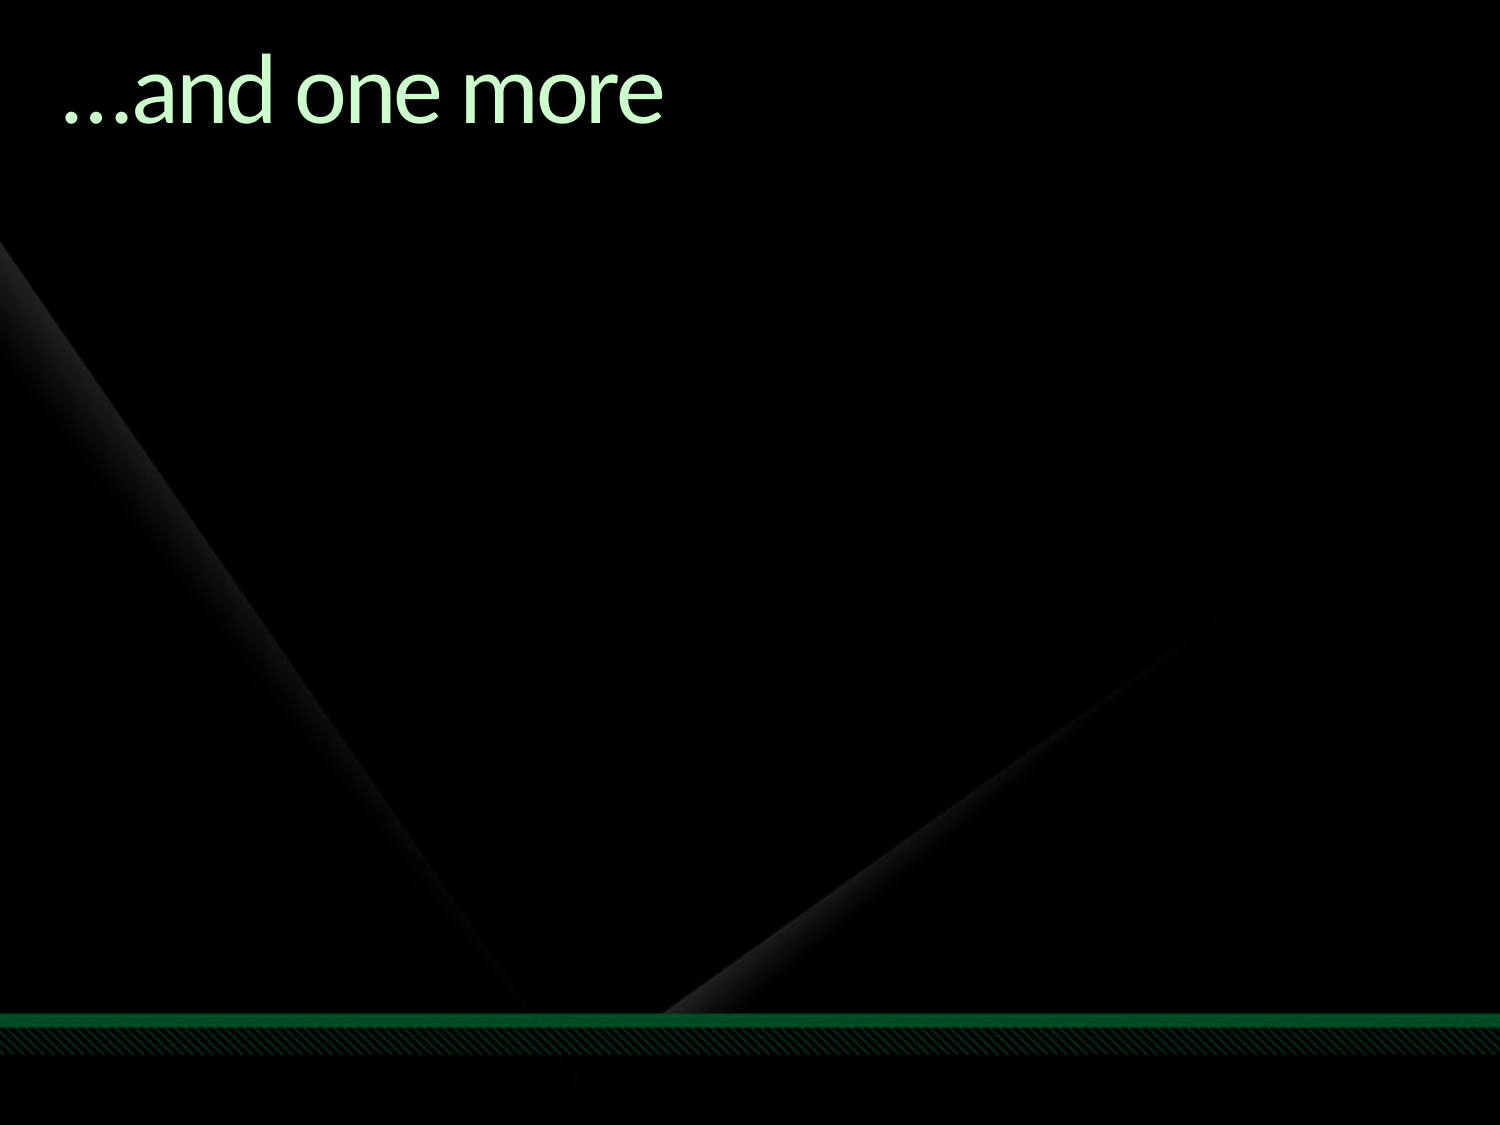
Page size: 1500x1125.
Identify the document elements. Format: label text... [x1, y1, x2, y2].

picture [0, 0, 1500, 1125]
title …and one more [62, 37, 1438, 147]
